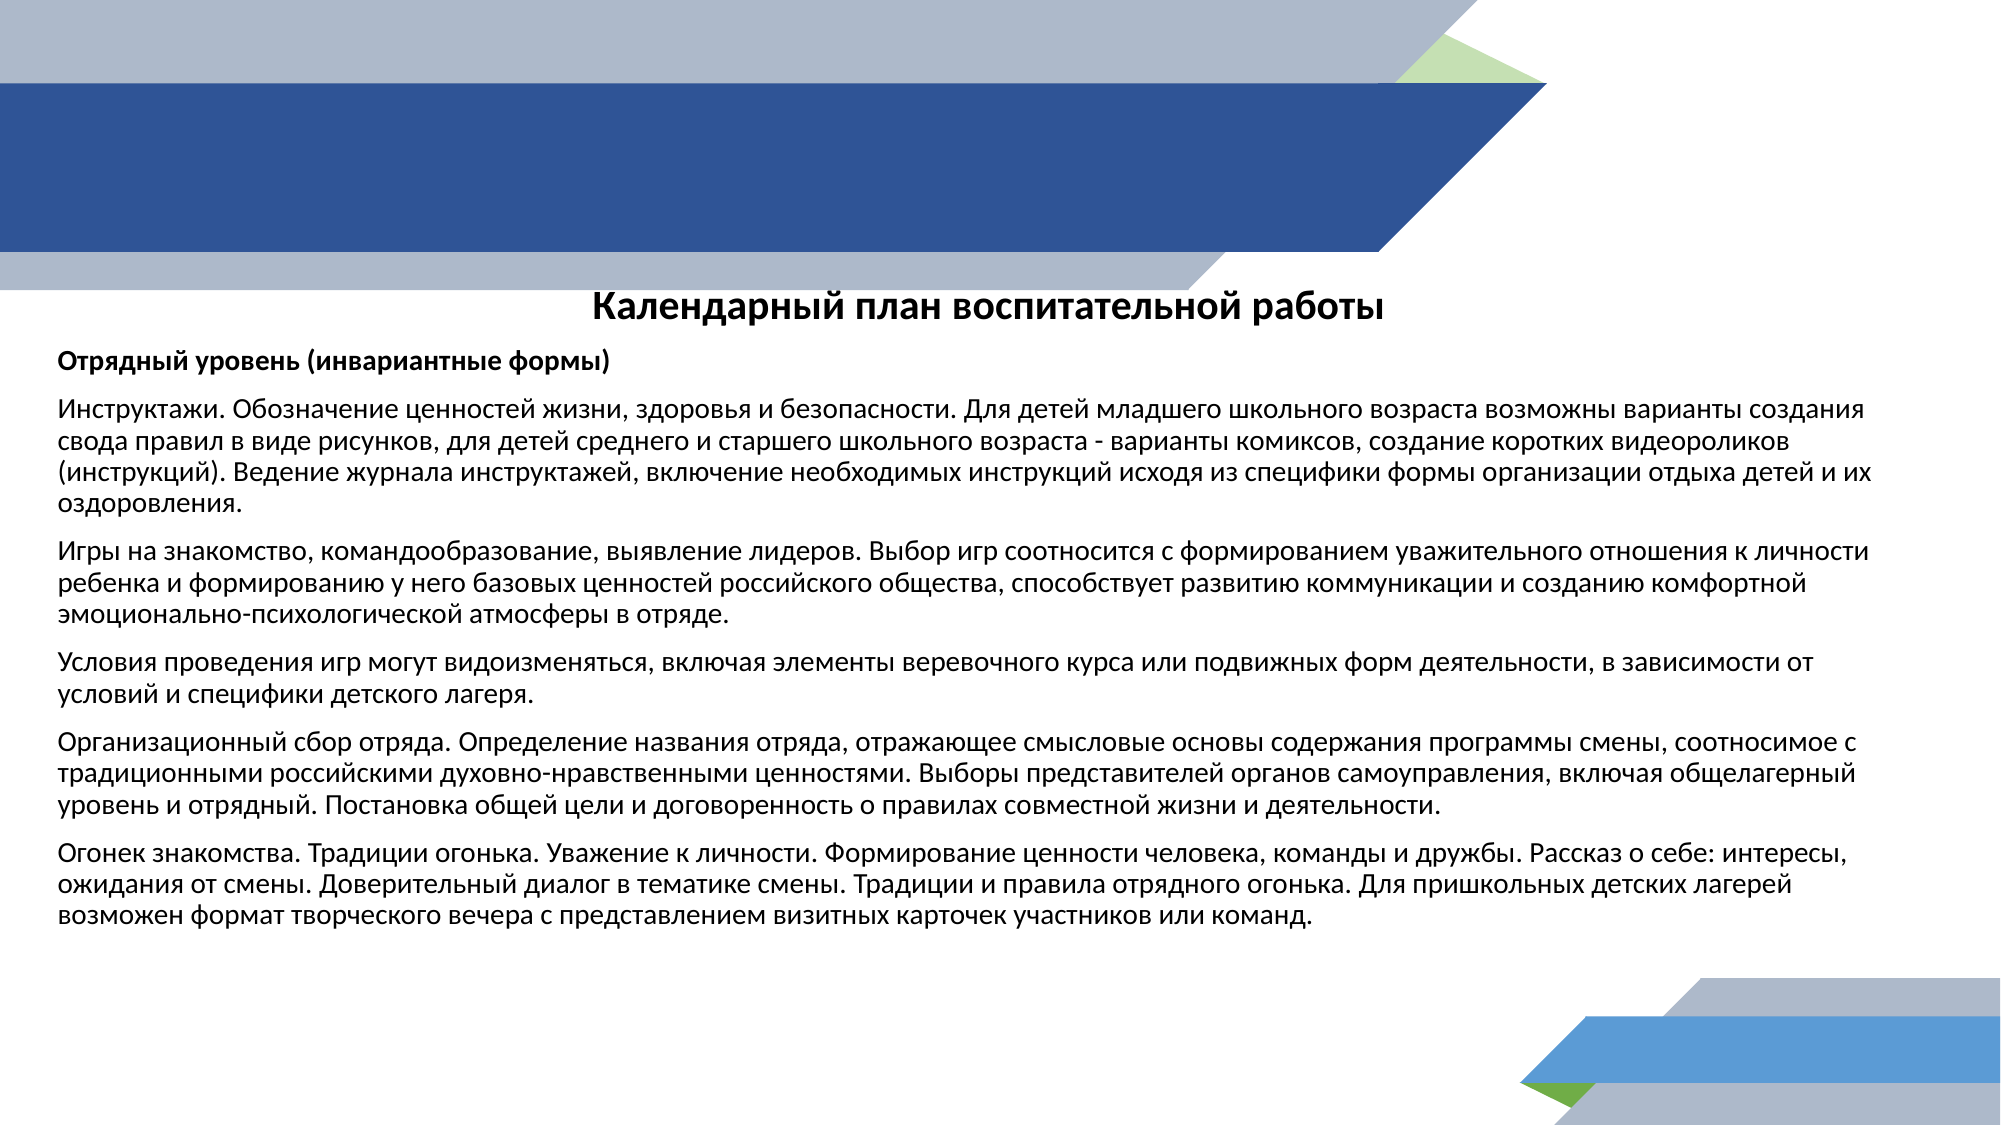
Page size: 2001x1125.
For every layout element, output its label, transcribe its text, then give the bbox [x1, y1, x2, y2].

list Календарный план воспитательной работы Отрядный уровень (инвариантные формы) Инструктажи. Обозначение ценностей жизни, здоровья и безопасности. Для детей младшего школьного возраста возможны варианты создания свода правил в виде рисунков, для детей среднего и старшего школьного возраста - варианты комиксов, создание коротких видеороликов (инструкций). Ведение журнала инструктажей, включение необходимых инструкций исходя из специфики формы организации отдыха детей и их оздоровления. Игры на знакомство, командообразование, выявление лидеров. Выбор игр соотносится с формированием уважительного отношения к личности ребенка и формированию у него базовых ценностей российского общества, способствует развитию коммуникации и созданию комфортной эмоционально-психологической атмосферы в отряде. Условия проведения игр могут видоизменяться, включая элементы веревочного курса или подвижных форм деятельности, в зависимости от условий и специфики детского лагеря. Организационный сбор отряда. Определение названия отряда, отражающее смысловые основы содержания программы смены, соотносимое с традиционными российскими духовно-нравственными ценностями. Выборы представителей органов самоуправления, включая общелагерный уровень и отрядный. Постановка общей цели и договоренность о правилах совместной жизни и деятельности. Огонек знакомства. Традиции огонька. Уважение к личности. Формирование ценности человека, команды и дружбы. Рассказ о себе: интересы, ожидания от смены. Доверительный диалог в тематике смены. Традиции и правила отрядного огонька. Для пришкольных детских лагерей возможен формат творческого вечера с представлением визитных карточек участников или команд. [20, 149, 1936, 1125]
